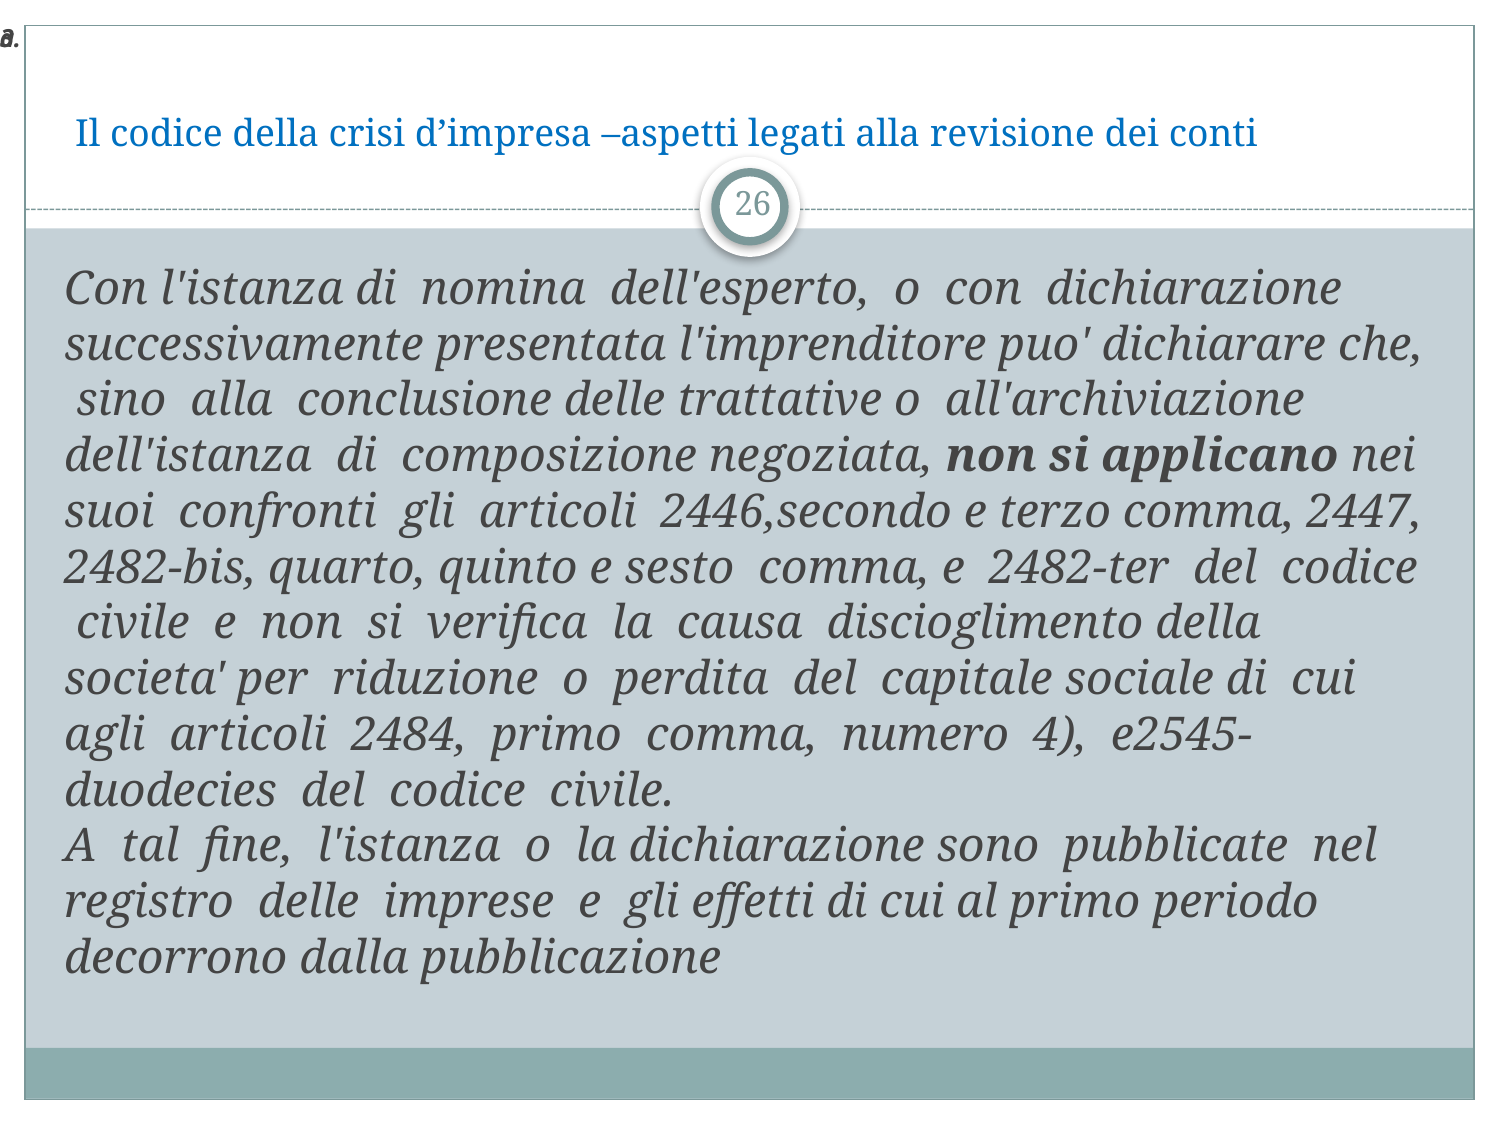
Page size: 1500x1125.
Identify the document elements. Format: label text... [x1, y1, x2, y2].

title Il codice della crisi d’impresa –aspetti legati alla revisione dei conti [49, 37, 1450, 162]
text_box a [0, 22, 15, 53]
slide_number 26 [715, 168, 791, 241]
text_box 3. [15, 22, 28, 53]
list Con l'istanza di nomina dell'esperto, o con dichiarazione successivamente presentata l'imprenditore puo' dichiarare che, sino alla conclusione delle trattative o all'archiviazione dell'istanza di composizione negoziata, non si applicano nei suoi confronti gli articoli 2446,secondo e terzo comma, 2447, 2482-bis, quarto, quinto e sesto comma, e 2482-ter del codice civile e non si verifica la causa discioglimento della societa' per riduzione o perdita del capitale sociale di cui agli articoli 2484, primo comma, numero 4), e2545-duodecies del codice civile. A tal fine, l'istanza o la dichiarazione sono pubblicate nel registro delle imprese e gli effetti di cui al primo periodo decorrono dalla pubblicazione [49, 250, 1445, 1001]
